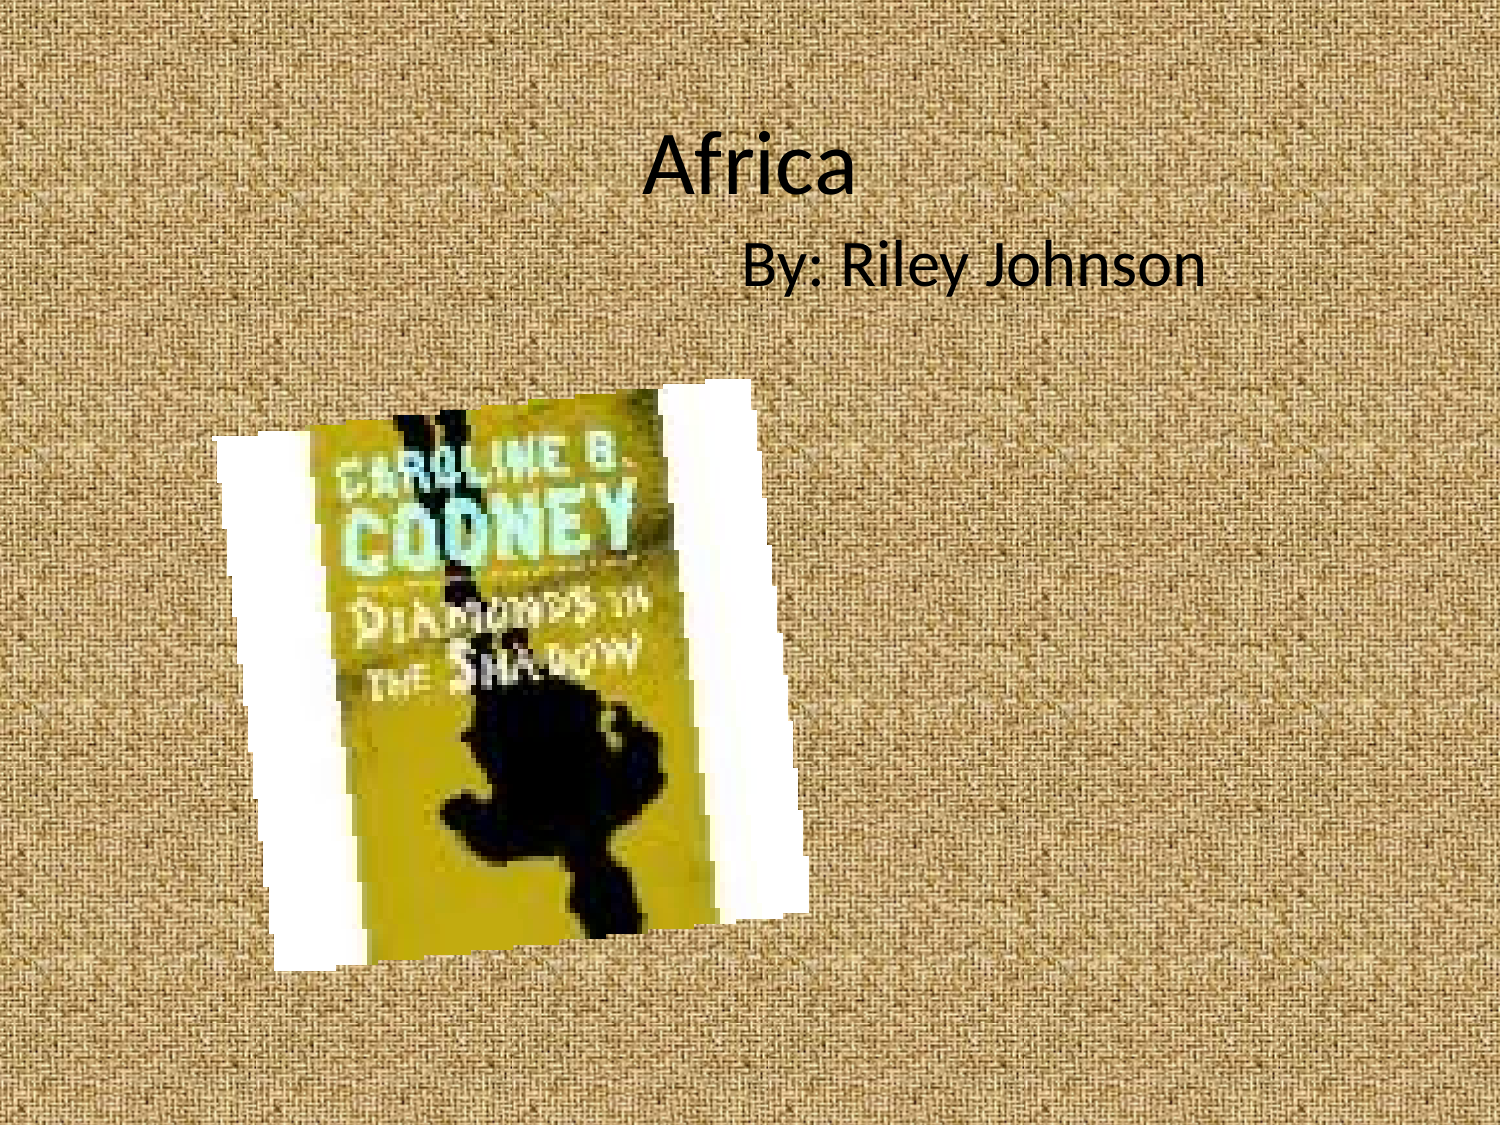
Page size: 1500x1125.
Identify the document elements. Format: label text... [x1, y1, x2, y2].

title Africa [112, 37, 1388, 279]
subtitle By: Riley Johnson [450, 212, 1500, 500]
picture [0, 0, 1500, 1125]
